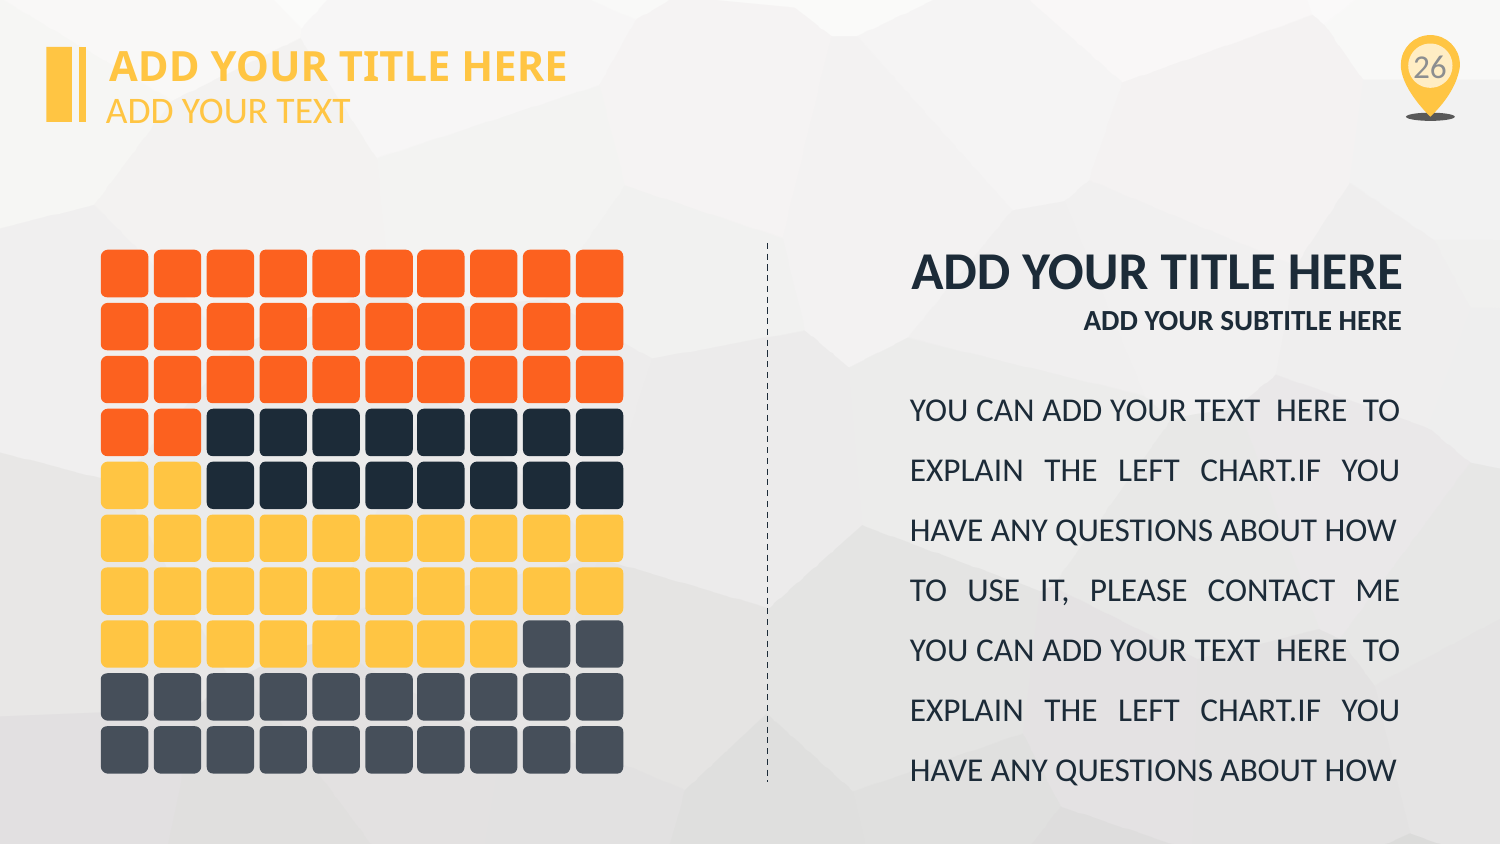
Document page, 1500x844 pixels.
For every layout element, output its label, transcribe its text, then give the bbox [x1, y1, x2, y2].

slide_number 26 [1254, 42, 1500, 88]
text_box ADD YOUR TITLE HERE [94, 32, 583, 97]
picture [0, 0, 1500, 844]
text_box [100, 249, 624, 774]
text_box YOU CAN ADD YOUR TEXT HERE TO EXPLAIN THE LEFT CHART.IF YOU HAVE ANY QUESTIONS ABOUT HOW TO USE IT, PLEASE CONTACT ME YOU CAN ADD YOUR TEXT HERE TO EXPLAIN THE LEFT CHART.IF YOU HAVE ANY QUESTIONS ABOUT HOW [895, 361, 1416, 795]
text_box ADD YOUR SUBTITLE HERE [1066, 293, 1419, 344]
text_box [44, 45, 74, 124]
text_box ADD YOUR TITLE HERE [893, 228, 1422, 308]
text_box ADD YOUR TEXT [91, 78, 366, 139]
